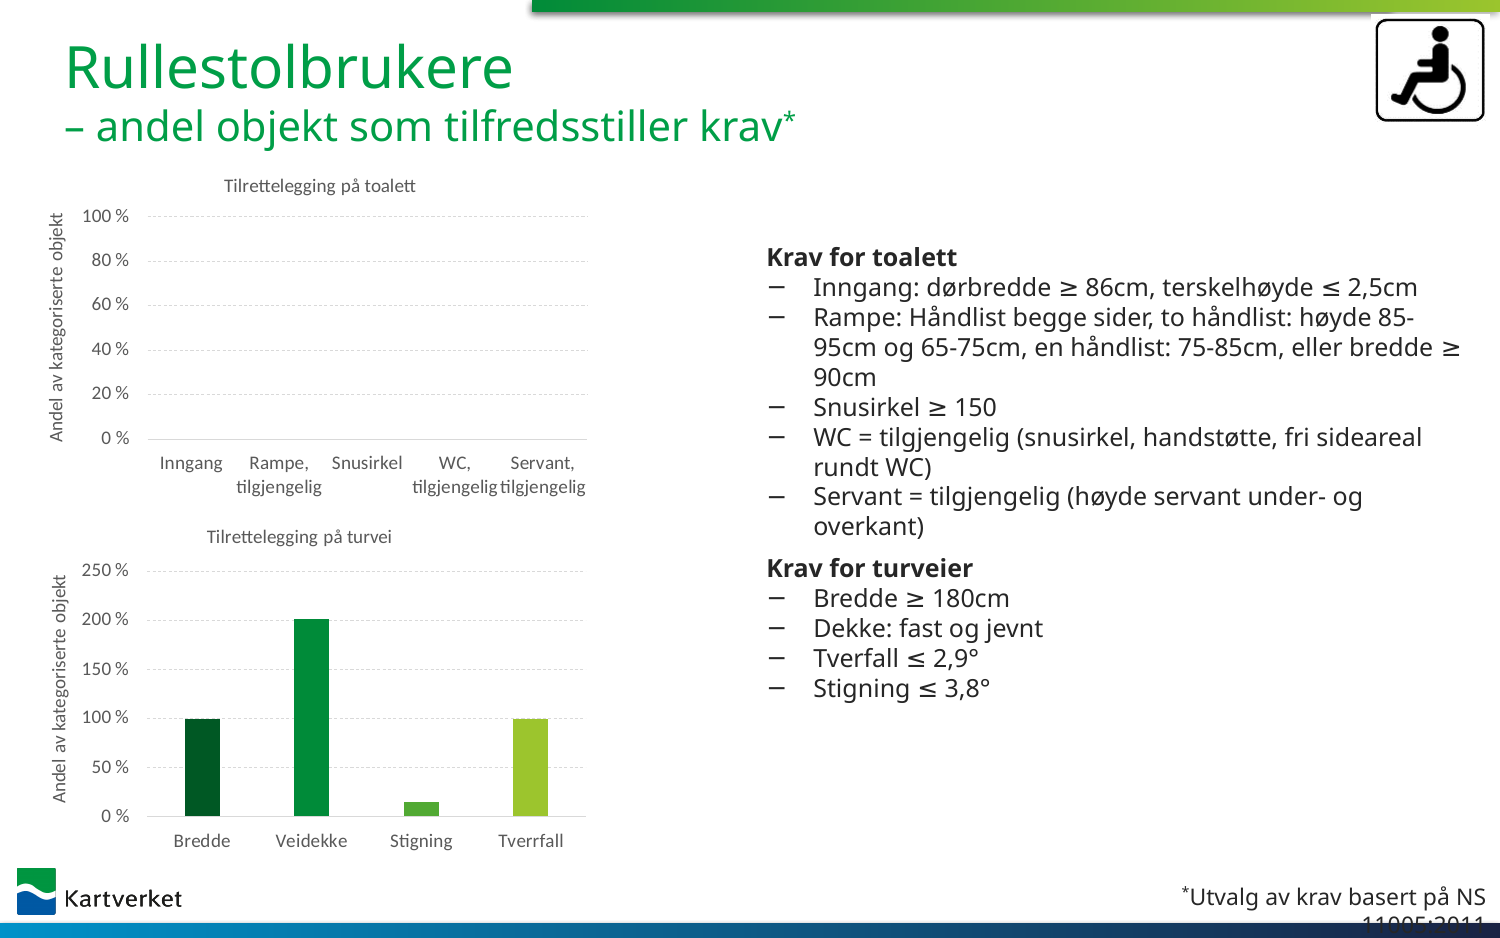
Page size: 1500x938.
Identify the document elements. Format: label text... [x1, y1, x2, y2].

text_box *Utvalg av krav basert på NS 11005:2011 [1068, 873, 1500, 938]
text_box Krav for turveier Bredde ≥ 180cm Dekke: fast og jevnt Tverfall ≤ 2,9° Stigning ≤ 3,8° [751, 545, 1483, 710]
picture [1371, 13, 1491, 127]
picture [41, 520, 597, 859]
text_box Rullestolbrukere – andel objekt som tilfredsstiller krav* [49, 14, 1431, 158]
text_box Krav for toalett Inngang: dørbredde ≥ 86cm, terskelhøyde ≤ 2,5cm Rampe: Håndlist begge sider, to håndlist: høyde 85-95cm og 65-75cm, en håndlist: 75-85cm, eller bredde ≥ 90cm Snusirkel ≥ 150 WC = tilgjengelig (snusirkel, handstøtte, fri sideareal rundt WC) Servant = tilgjengelig (høyde servant under- og overkant) [751, 234, 1483, 545]
picture [41, 166, 598, 505]
